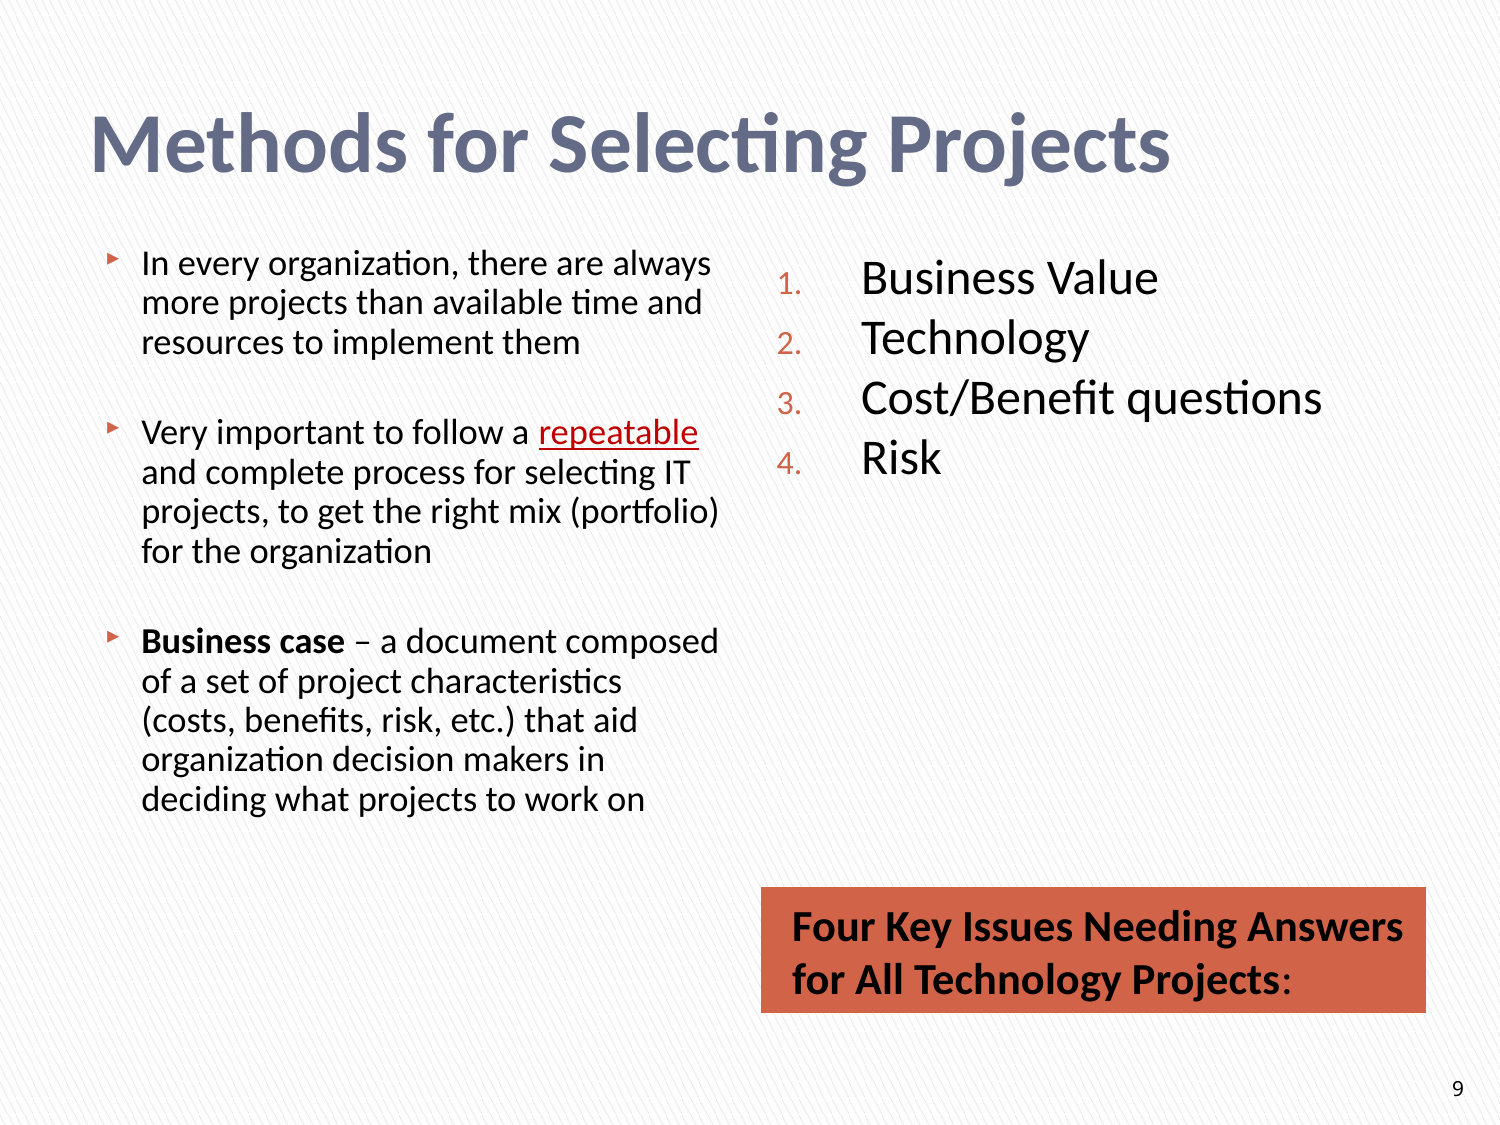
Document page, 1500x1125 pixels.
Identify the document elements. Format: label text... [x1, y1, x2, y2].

list Four Key Issues Needing Answers for All Technology Projects: [761, 887, 1426, 1013]
slide_number 9 [1418, 1051, 1479, 1112]
title Methods for Selecting Projects [75, 44, 1425, 233]
list In every organization, there are always more projects than available time and resources to implement them Very important to follow a repeatable and complete process for selecting IT projects, to get the right mix (portfolio) for the organization Business case – a document composed of a set of project characteristics (costs, benefits, risk, etc.) that aid organization decision makers in deciding what projects to work on [75, 236, 738, 884]
list Business Value Technology Cost/Benefit questions Risk [761, 236, 1425, 884]
